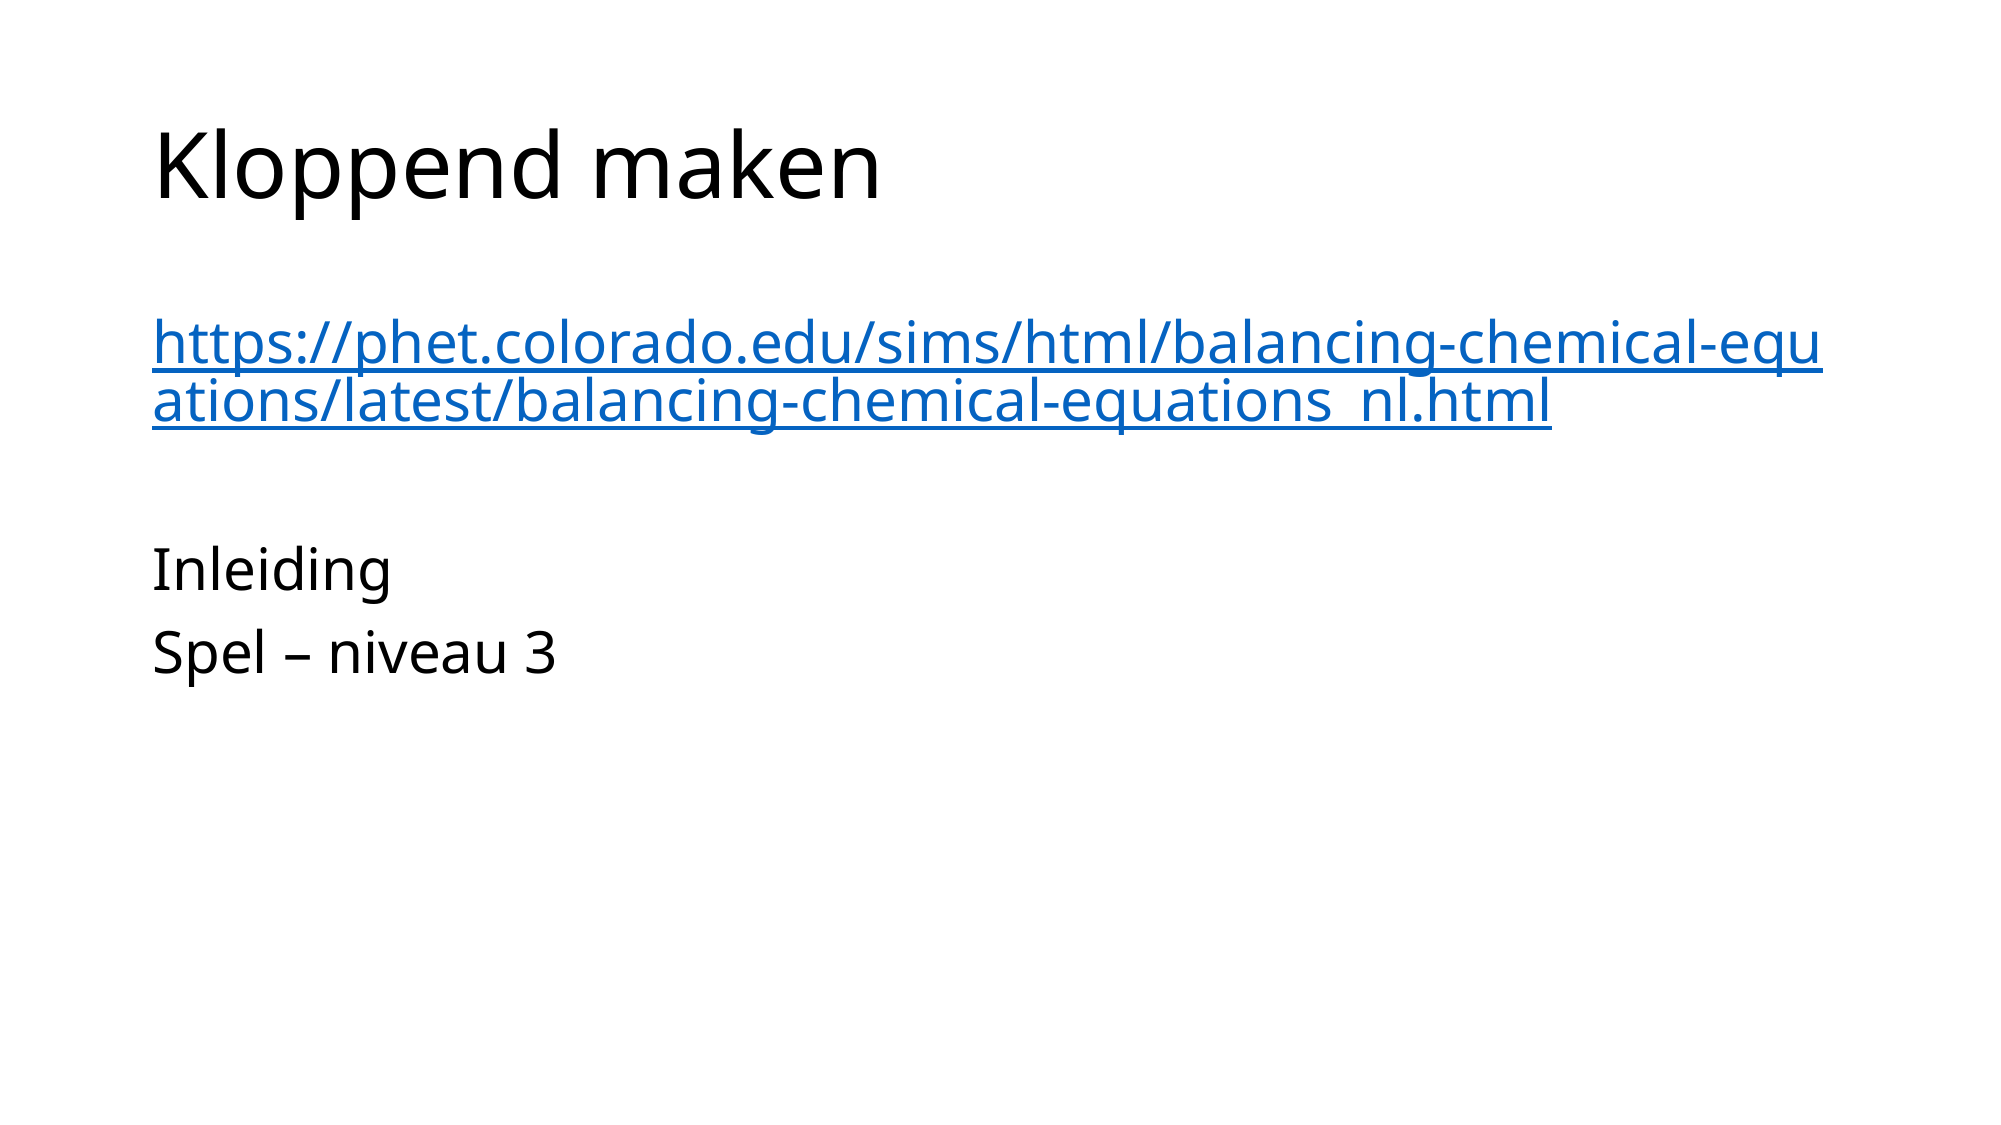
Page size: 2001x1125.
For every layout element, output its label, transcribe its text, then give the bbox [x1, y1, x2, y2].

list https://phet.colorado.edu/sims/html/balancing-chemical-equations/latest/balancing-chemical-equations_nl.html Inleiding Spel – niveau 3 [137, 299, 1863, 1014]
title Kloppend maken [137, 59, 1863, 278]
